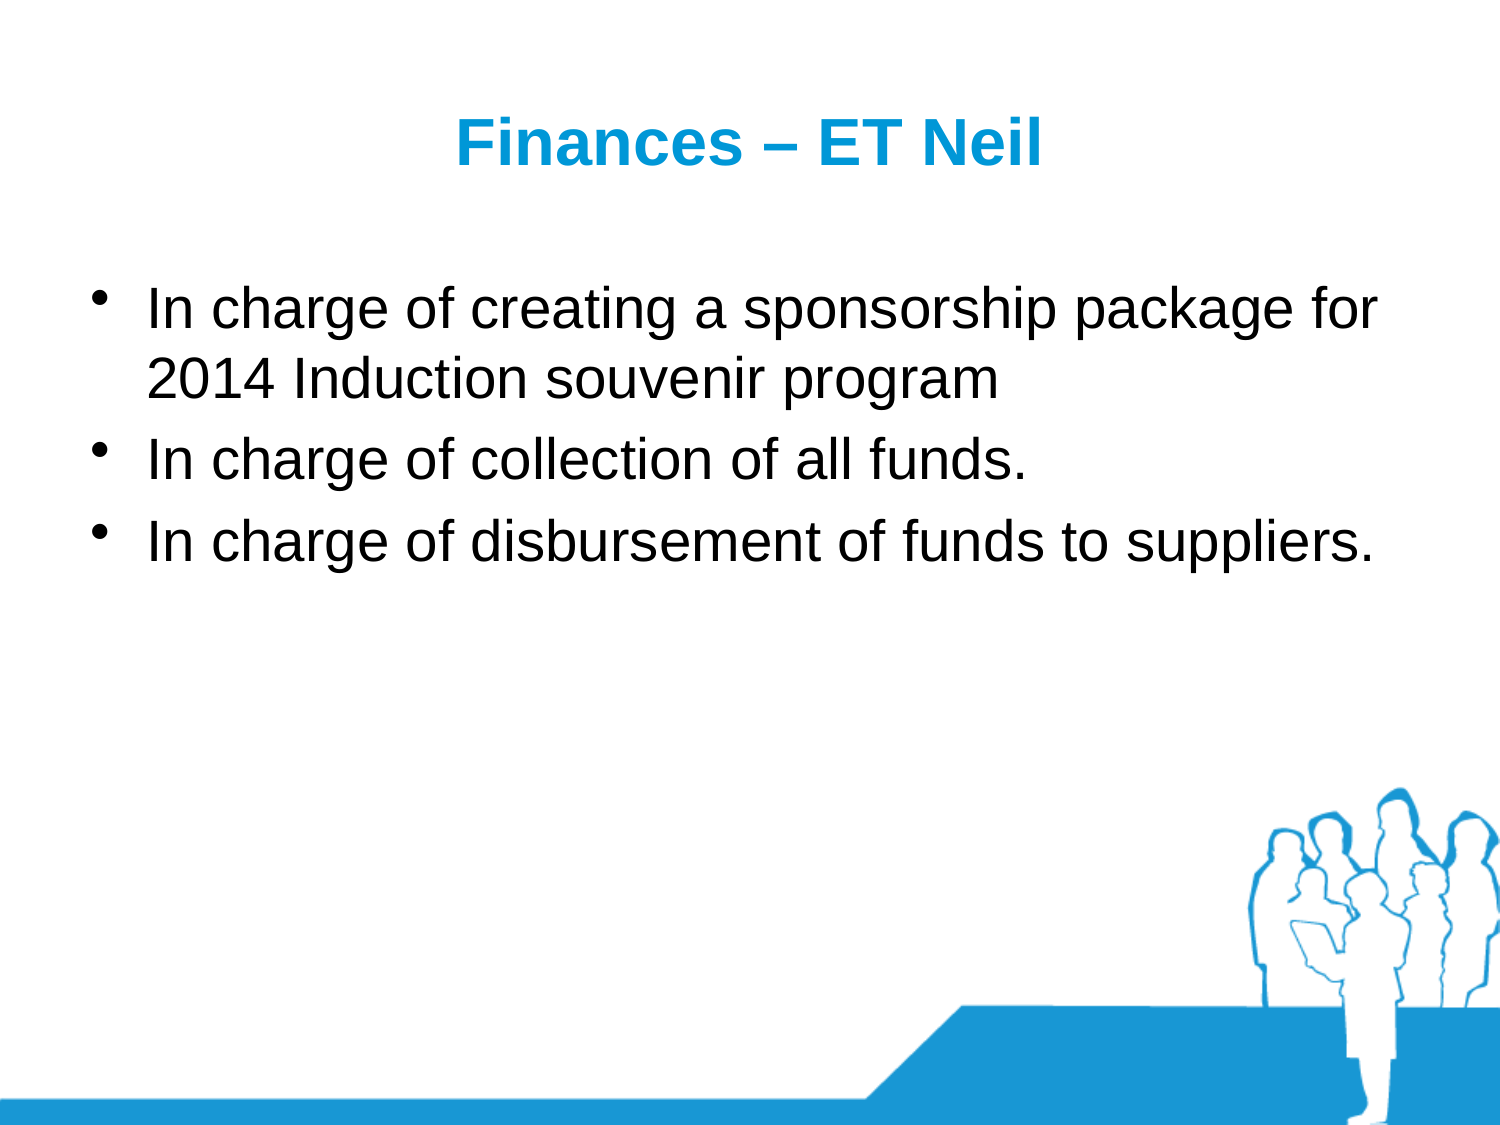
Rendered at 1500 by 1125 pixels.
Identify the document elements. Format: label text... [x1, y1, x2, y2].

title Finances – ET Neil [74, 44, 1426, 233]
list In charge of creating a sponsorship package for 2014 Induction souvenir program In charge of collection of all funds. In charge of disbursement of funds to suppliers. [74, 262, 1426, 1006]
picture [0, 0, 1500, 1125]
